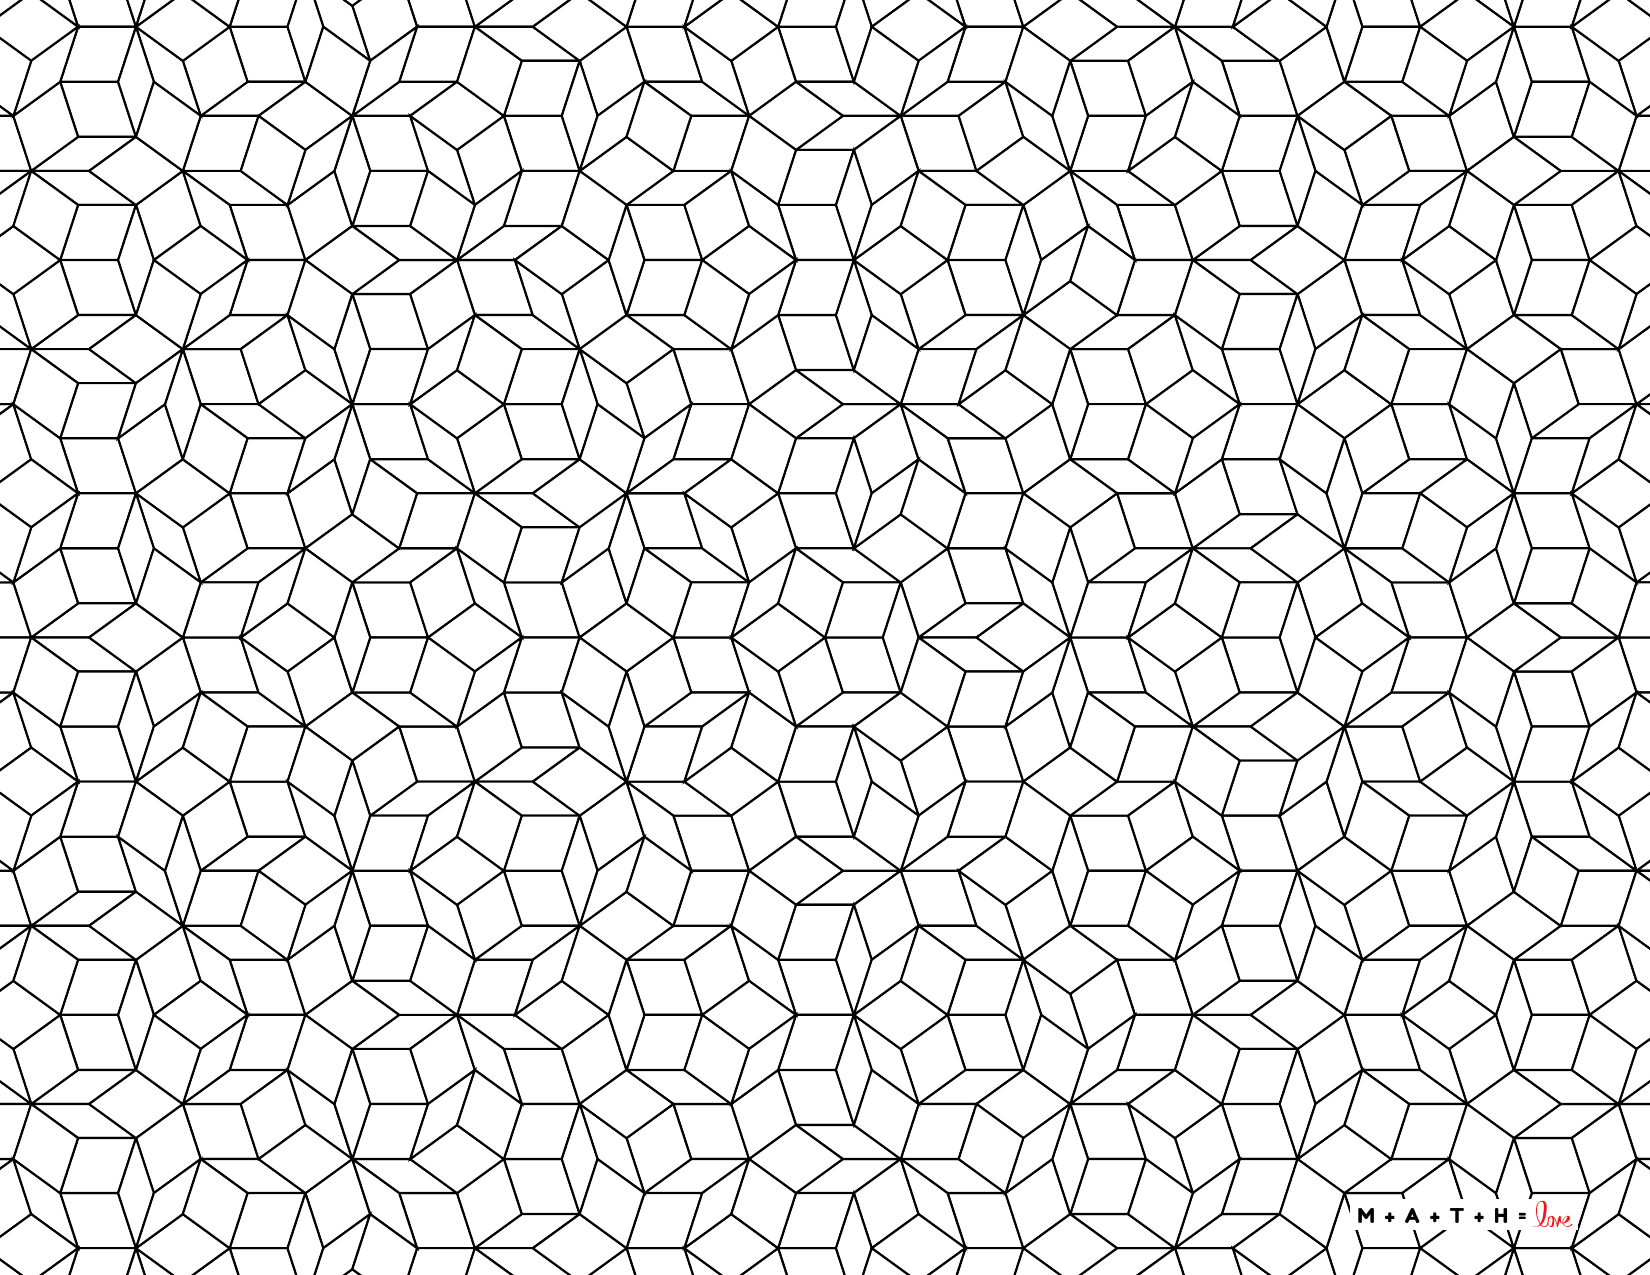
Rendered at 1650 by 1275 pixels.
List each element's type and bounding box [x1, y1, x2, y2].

text_box [70, 1248, 135, 1275]
text_box [1561, 870, 1636, 926]
text_box [797, 836, 899, 871]
text_box [1392, 637, 1466, 693]
text_box [476, 493, 577, 527]
text_box [478, 0, 568, 26]
text_box [627, 1014, 701, 1070]
text_box [409, 1248, 474, 1275]
text_box [61, 549, 135, 603]
text_box [608, 494, 645, 602]
text_box [1118, 726, 1192, 782]
text_box [287, 461, 351, 548]
text_box [1071, 638, 1145, 692]
text_box [628, 494, 701, 548]
text_box [1118, 1014, 1192, 1070]
text_box [779, 782, 853, 836]
text_box [61, 671, 135, 727]
text_box [1005, 206, 1041, 314]
text_box [184, 638, 258, 692]
picture [1349, 1199, 1579, 1231]
text_box [231, 782, 304, 836]
text_box [1515, 1014, 1589, 1070]
text_box [684, 980, 843, 1275]
text_box [779, 904, 853, 960]
text_box [0, 1103, 30, 1159]
text_box [731, 782, 796, 871]
text_box [118, 672, 154, 781]
text_box [457, 550, 522, 636]
text_box [458, 404, 522, 493]
text_box [354, 1015, 455, 1049]
text_box [1620, 506, 1650, 583]
text_box [477, 315, 578, 349]
text_box [1571, 27, 1637, 115]
text_box [826, 638, 900, 692]
text_box [353, 583, 427, 637]
text_box [1639, 396, 1650, 404]
text_box [505, 583, 579, 637]
text_box [628, 1070, 729, 1104]
text_box [731, 836, 843, 960]
text_box [958, 0, 1022, 26]
text_box [797, 81, 899, 116]
text_box [61, 727, 135, 781]
text_box [0, 574, 12, 583]
text_box [287, 980, 400, 1105]
text_box [900, 404, 966, 493]
text_box [1571, 171, 1636, 259]
text_box [202, 404, 303, 438]
text_box [1619, 1104, 1650, 1159]
text_box [1071, 115, 1145, 171]
text_box [1176, 1249, 1241, 1275]
text_box [13, 837, 79, 926]
text_box [1402, 747, 1579, 1199]
text_box [89, 891, 183, 960]
text_box [902, 549, 966, 637]
text_box [505, 693, 579, 747]
text_box [627, 205, 701, 260]
text_box [959, 872, 1024, 960]
text_box [779, 494, 853, 548]
text_box [165, 816, 201, 925]
text_box [948, 204, 1023, 260]
text_box [1354, 1248, 1419, 1275]
text_box [61, 781, 135, 837]
text_box [1072, 1214, 1173, 1249]
text_box [1515, 350, 1579, 439]
text_box [476, 26, 577, 60]
text_box [1345, 117, 1410, 205]
text_box [240, 459, 418, 672]
text_box [118, 960, 154, 1070]
text_box [477, 1214, 578, 1248]
text_box [505, 1049, 578, 1103]
text_box [1345, 260, 1419, 315]
text_box [1223, 294, 1297, 350]
text_box [1326, 728, 1363, 836]
text_box [353, 727, 418, 816]
text_box [505, 871, 579, 925]
text_box [628, 1249, 692, 1275]
text_box [1326, 439, 1363, 548]
text_box [1358, 1231, 1419, 1248]
text_box [355, 693, 456, 727]
text_box [127, 1159, 248, 1275]
text_box [1449, 405, 1512, 491]
text_box [1345, 1015, 1419, 1069]
text_box [1223, 460, 1297, 514]
text_box [505, 349, 579, 405]
text_box [1402, 459, 1514, 583]
text_box [779, 1070, 853, 1125]
text_box [34, 891, 135, 925]
text_box [1005, 406, 1069, 493]
text_box [61, 383, 135, 439]
text_box [1562, 350, 1636, 404]
text_box [61, 959, 135, 1015]
text_box [505, 60, 579, 116]
text_box [1024, 172, 1087, 259]
text_box [1118, 960, 1192, 1014]
text_box [684, 494, 749, 582]
text_box [353, 170, 427, 226]
text_box [1402, 692, 1466, 782]
text_box [1006, 872, 1069, 958]
text_box [1515, 438, 1589, 494]
text_box [34, 136, 135, 170]
text_box [629, 782, 730, 816]
text_box [1515, 260, 1589, 316]
text_box [1449, 603, 1561, 727]
text_box [1175, 171, 1240, 260]
text_box [958, 226, 1135, 439]
text_box [958, 0, 1118, 206]
text_box [1195, 226, 1296, 260]
text_box [61, 837, 135, 891]
text_box [1195, 260, 1295, 294]
text_box [561, 350, 598, 458]
text_box [1128, 836, 1240, 1275]
text_box [1515, 1249, 1580, 1275]
text_box [61, 1193, 135, 1248]
text_box [1223, 870, 1297, 926]
text_box [0, 583, 30, 637]
text_box [184, 316, 284, 350]
text_box [61, 439, 135, 493]
text_box [230, 0, 295, 27]
text_box [1515, 494, 1589, 548]
text_box [799, 871, 899, 904]
text_box [627, 960, 701, 1014]
text_box [627, 638, 692, 727]
text_box [118, 838, 181, 923]
text_box [1515, 960, 1589, 1014]
text_box [920, 637, 1021, 671]
text_box [1128, 370, 1240, 494]
text_box [853, 637, 966, 761]
text_box [505, 1159, 579, 1214]
text_box [627, 350, 692, 437]
text_box [1346, 82, 1447, 116]
text_box [798, 370, 899, 405]
text_box [627, 460, 728, 494]
text_box [1517, 316, 1618, 350]
text_box [1194, 548, 1295, 582]
text_box [627, 1193, 701, 1249]
text_box [779, 205, 853, 260]
text_box [353, 405, 427, 459]
text_box [33, 925, 133, 959]
text_box [674, 816, 748, 870]
text_box [0, 116, 30, 170]
text_box [1223, 61, 1296, 115]
text_box [532, 404, 692, 583]
text_box [779, 438, 853, 494]
text_box [505, 815, 579, 871]
text_box [1450, 261, 1513, 348]
text_box [1250, 603, 1410, 816]
text_box [1232, 0, 1392, 150]
text_box [798, 1125, 899, 1160]
text_box [630, 316, 730, 350]
text_box [505, 405, 579, 459]
text_box [0, 871, 30, 925]
text_box [0, 405, 10, 413]
text_box [1571, 404, 1650, 528]
text_box [799, 692, 900, 726]
text_box [1534, 404, 1635, 438]
text_box [948, 959, 1023, 1015]
text_box [353, 295, 427, 349]
text_box [1533, 836, 1634, 870]
text_box [1250, 514, 1345, 583]
text_box [949, 549, 1022, 603]
text_box [1496, 27, 1532, 137]
text_box [1005, 549, 1069, 635]
text_box [1621, 171, 1650, 193]
text_box [674, 638, 748, 692]
text_box [202, 1159, 303, 1193]
text_box [514, 0, 692, 384]
text_box [1496, 672, 1532, 782]
text_box [627, 27, 701, 81]
text_box [118, 494, 154, 603]
text_box [608, 673, 645, 781]
text_box [0, 328, 29, 349]
text_box [410, 548, 474, 637]
text_box [334, 584, 371, 692]
text_box [1402, 0, 1523, 116]
text_box [505, 1103, 579, 1159]
text_box [410, 781, 522, 905]
text_box [779, 638, 843, 726]
text_box [13, 1160, 79, 1248]
text_box [902, 82, 1003, 116]
text_box [1118, 494, 1192, 548]
text_box [1195, 1014, 1294, 1048]
text_box [353, 637, 427, 693]
text_box [608, 961, 645, 1070]
text_box [410, 1070, 522, 1275]
text_box [948, 781, 1023, 837]
text_box [230, 1193, 305, 1249]
text_box [1618, 328, 1650, 404]
text_box [1515, 548, 1589, 604]
text_box [118, 1139, 154, 1248]
text_box [1345, 1159, 1447, 1194]
text_box [1365, 459, 1466, 493]
text_box [1516, 171, 1617, 205]
text_box [902, 261, 966, 349]
text_box [798, 405, 898, 438]
text_box [353, 871, 427, 925]
text_box [779, 316, 853, 370]
text_box [1072, 171, 1173, 205]
text_box [1392, 583, 1466, 637]
text_box [457, 1015, 522, 1103]
text_box [853, 781, 966, 871]
text_box [183, 582, 258, 638]
text_box [949, 439, 1022, 493]
text_box [505, 527, 579, 583]
text_box [1052, 817, 1089, 925]
text_box [61, 82, 135, 136]
text_box [1638, 1159, 1650, 1168]
text_box [184, 870, 258, 926]
text_box [289, 639, 351, 725]
text_box [835, 925, 966, 1275]
text_box [458, 226, 560, 261]
text_box [1515, 205, 1589, 260]
text_box [919, 925, 1020, 959]
text_box [1174, 726, 1240, 816]
text_box [410, 925, 475, 1015]
text_box [902, 727, 966, 814]
text_box [779, 27, 853, 81]
text_box [1515, 726, 1589, 782]
text_box [1638, 870, 1650, 879]
text_box [1223, 816, 1296, 870]
text_box [0, 862, 12, 871]
text_box [1072, 782, 1173, 816]
text_box [646, 548, 747, 582]
text_box [353, 549, 454, 583]
text_box [1071, 61, 1145, 115]
text_box [34, 603, 135, 637]
text_box [1089, 692, 1190, 726]
text_box [1402, 136, 1561, 295]
text_box [532, 747, 627, 816]
text_box [1222, 582, 1297, 638]
text_box [1176, 0, 1241, 27]
text_box [902, 1103, 976, 1159]
text_box [34, 1069, 135, 1103]
text_box [1082, 1249, 1172, 1275]
text_box [1071, 316, 1172, 350]
text_box [779, 726, 853, 782]
text_box [731, 927, 796, 1014]
text_box [948, 727, 1022, 781]
text_box [958, 1248, 1023, 1275]
text_box [1618, 171, 1650, 235]
text_box [1299, 118, 1362, 204]
text_box [334, 1050, 371, 1158]
text_box [902, 837, 1003, 871]
text_box [532, 1070, 692, 1275]
text_box [230, 260, 305, 316]
text_box [1175, 316, 1240, 403]
text_box [1449, 83, 1513, 170]
text_box [202, 692, 303, 726]
text_box [684, 692, 797, 816]
text_box [1638, 404, 1650, 413]
text_box [1363, 1069, 1464, 1103]
text_box [1128, 782, 1192, 870]
text_box [353, 261, 454, 295]
text_box [1392, 871, 1466, 925]
text_box [505, 170, 579, 226]
text_box [902, 349, 976, 405]
text_box [230, 726, 304, 782]
text_box [976, 603, 1071, 727]
text_box [1640, 107, 1650, 115]
text_box [1345, 204, 1420, 260]
text_box [1250, 170, 1363, 295]
text_box [354, 226, 455, 261]
text_box [1174, 260, 1240, 350]
text_box [779, 1014, 853, 1070]
text_box [354, 981, 455, 1015]
text_box [1515, 81, 1589, 137]
text_box [1516, 604, 1617, 638]
text_box [1176, 1214, 1278, 1249]
text_box [798, 1160, 898, 1193]
text_box [1072, 1070, 1173, 1104]
text_box [1223, 350, 1297, 404]
text_box [184, 782, 248, 871]
text_box [1072, 27, 1173, 61]
text_box [1531, 1193, 1589, 1222]
text_box [1128, 0, 1240, 206]
text_box [1005, 459, 1118, 583]
text_box [13, 549, 79, 637]
text_box [674, 1104, 748, 1159]
text_box [1515, 672, 1589, 726]
text_box [231, 1249, 295, 1275]
text_box [1128, 548, 1240, 672]
text_box [410, 0, 522, 439]
text_box [581, 351, 644, 437]
text_box [478, 925, 579, 959]
text_box [626, 782, 691, 869]
text_box [1052, 528, 1089, 637]
text_box [1515, 1231, 1577, 1249]
text_box [958, 925, 1135, 1275]
text_box [855, 262, 919, 348]
text_box [184, 115, 258, 171]
text_box [1571, 692, 1650, 1275]
text_box [89, 0, 248, 528]
text_box [505, 637, 579, 693]
text_box [1194, 726, 1295, 760]
text_box [13, 694, 78, 780]
text_box [61, 260, 135, 315]
text_box [646, 1159, 747, 1193]
text_box [674, 870, 748, 926]
text_box [204, 81, 305, 115]
text_box [948, 671, 1022, 727]
text_box [674, 404, 748, 460]
text_box [949, 1194, 1022, 1248]
text_box [1175, 783, 1240, 870]
text_box [779, 149, 853, 205]
text_box [89, 980, 248, 1139]
text_box [922, 1069, 1023, 1103]
text_box [853, 315, 919, 405]
text_box [1620, 39, 1650, 116]
text_box [1279, 783, 1343, 870]
text_box [0, 925, 30, 947]
text_box [184, 350, 258, 404]
text_box [0, 637, 31, 693]
text_box [353, 815, 427, 871]
text_box [919, 170, 1020, 204]
text_box [684, 370, 843, 528]
text_box [0, 1159, 12, 1168]
text_box [0, 747, 79, 871]
text_box [628, 926, 729, 960]
text_box [1515, 638, 1616, 672]
text_box [1620, 638, 1650, 692]
text_box [33, 1103, 133, 1137]
text_box [61, 493, 135, 549]
text_box [287, 1071, 351, 1157]
text_box [1176, 638, 1240, 726]
text_box [627, 0, 692, 27]
text_box [1496, 384, 1532, 493]
text_box [0, 1041, 32, 1104]
text_box [183, 925, 248, 1014]
text_box [854, 404, 918, 492]
text_box [1071, 870, 1145, 926]
text_box [779, 1249, 844, 1275]
text_box [853, 459, 966, 583]
text_box [674, 115, 748, 171]
text_box [799, 116, 899, 149]
text_box [1449, 694, 1513, 780]
text_box [410, 872, 475, 959]
text_box [32, 637, 133, 671]
text_box [835, 0, 966, 295]
text_box [203, 548, 304, 582]
text_box [373, 781, 474, 815]
text_box [1345, 727, 1419, 781]
text_box [1402, 261, 1467, 349]
text_box [948, 1015, 1022, 1069]
text_box [1071, 1104, 1145, 1159]
text_box [1571, 548, 1637, 638]
text_box [1345, 405, 1410, 493]
text_box [684, 925, 748, 1015]
text_box [561, 550, 626, 637]
text_box [1073, 460, 1174, 494]
text_box [353, 1103, 427, 1159]
text_box [731, 548, 843, 672]
text_box [1128, 639, 1193, 726]
text_box [902, 1159, 1005, 1194]
text_box [410, 405, 475, 493]
text_box [1223, 404, 1297, 460]
text_box [1449, 550, 1513, 637]
text_box [1052, 350, 1089, 459]
text_box [1232, 781, 1410, 1275]
text_box [410, 1015, 474, 1104]
text_box [854, 871, 919, 958]
text_box [231, 960, 304, 1014]
text_box [1392, 349, 1466, 405]
text_box [505, 116, 579, 170]
text_box [287, 692, 400, 816]
text_box [855, 729, 919, 815]
text_box [476, 781, 577, 815]
text_box [1516, 926, 1616, 960]
text_box [137, 927, 200, 1014]
text_box [184, 1104, 258, 1159]
text_box [1223, 1104, 1297, 1159]
text_box [732, 494, 796, 581]
text_box [185, 1070, 286, 1104]
text_box [1572, 495, 1637, 582]
text_box [1082, 0, 1173, 27]
text_box [1005, 694, 1069, 781]
text_box [1279, 583, 1316, 691]
text_box [1071, 404, 1145, 460]
text_box [372, 459, 473, 493]
text_box [1515, 1138, 1589, 1193]
text_box [1639, 574, 1650, 582]
text_box [904, 405, 1005, 439]
text_box [674, 582, 748, 638]
text_box [185, 926, 286, 960]
text_box [0, 692, 30, 769]
text_box [334, 406, 371, 514]
text_box [1515, 27, 1589, 81]
text_box [458, 871, 522, 960]
text_box [1118, 205, 1192, 260]
text_box [902, 116, 975, 170]
text_box [1515, 0, 1580, 27]
text_box [561, 1017, 626, 1103]
text_box [1347, 549, 1448, 583]
text_box [231, 494, 304, 548]
text_box [835, 727, 872, 836]
text_box [400, 727, 474, 781]
text_box [921, 603, 1022, 637]
text_box [1223, 171, 1297, 226]
text_box [1128, 315, 1192, 404]
text_box [1118, 260, 1192, 316]
text_box [0, 925, 79, 1049]
text_box [0, 693, 11, 701]
text_box [287, 927, 352, 1014]
text_box [1298, 261, 1363, 347]
text_box [647, 692, 748, 726]
text_box [184, 494, 248, 583]
text_box [118, 692, 248, 871]
text_box [514, 836, 692, 1049]
text_box [476, 1248, 568, 1275]
text_box [1639, 862, 1650, 870]
text_box [1071, 350, 1145, 404]
text_box [1279, 315, 1410, 494]
text_box [185, 171, 286, 205]
text_box [353, 925, 427, 981]
text_box [1571, 226, 1650, 350]
text_box [627, 726, 702, 782]
text_box [1449, 315, 1561, 439]
text_box [1195, 514, 1296, 548]
text_box [334, 872, 371, 980]
text_box [779, 1193, 853, 1249]
text_box [1344, 548, 1410, 637]
text_box [731, 639, 796, 725]
text_box [581, 783, 644, 869]
text_box [1346, 1194, 1403, 1204]
text_box [400, 26, 474, 82]
text_box [354, 1159, 456, 1194]
text_box [958, 692, 1135, 905]
text_box [1071, 816, 1145, 870]
text_box [457, 493, 522, 583]
text_box [458, 959, 532, 1015]
text_box [1070, 171, 1135, 259]
text_box [1392, 116, 1466, 170]
text_box [240, 836, 353, 960]
text_box [89, 548, 201, 672]
text_box [948, 493, 1023, 549]
text_box [797, 548, 898, 582]
text_box [1052, 639, 1088, 747]
text_box [61, 1137, 135, 1193]
text_box [1177, 27, 1278, 61]
text_box [1223, 926, 1296, 980]
text_box [1571, 638, 1637, 726]
text_box [779, 960, 853, 1014]
text_box [826, 582, 900, 638]
text_box [410, 603, 522, 727]
text_box [1223, 1159, 1297, 1214]
text_box [1363, 781, 1464, 815]
text_box [13, 637, 79, 727]
text_box [240, 1070, 305, 1158]
text_box [1279, 295, 1316, 403]
text_box [835, 261, 872, 369]
text_box [779, 0, 844, 27]
text_box [0, 1159, 30, 1236]
text_box [61, 26, 135, 82]
text_box [1345, 493, 1419, 549]
text_box [459, 1015, 560, 1049]
text_box [1496, 493, 1532, 603]
text_box [948, 260, 1023, 315]
text_box [409, 0, 474, 26]
text_box [1071, 582, 1145, 638]
text_box [835, 438, 872, 548]
text_box [902, 871, 975, 925]
text_box [334, 762, 371, 870]
text_box [1072, 926, 1173, 960]
text_box [400, 493, 474, 549]
text_box [0, 0, 79, 583]
text_box [1279, 460, 1343, 546]
text_box [1392, 1103, 1466, 1159]
text_box [61, 204, 135, 260]
text_box [1071, 1159, 1145, 1214]
text_box [353, 1049, 427, 1103]
text_box [0, 107, 12, 116]
text_box [477, 459, 578, 493]
text_box [1621, 1082, 1650, 1104]
text_box [0, 1214, 79, 1275]
text_box [0, 349, 30, 405]
text_box [137, 1104, 201, 1192]
text_box [1516, 137, 1617, 171]
text_box [1175, 459, 1240, 548]
text_box [354, 82, 455, 116]
text_box [1571, 81, 1637, 171]
text_box [1354, 0, 1419, 26]
text_box [0, 1083, 28, 1103]
text_box [1223, 638, 1297, 692]
text_box [353, 116, 427, 170]
text_box [921, 315, 1022, 349]
text_box [258, 1125, 418, 1275]
text_box [1345, 959, 1420, 1015]
text_box [948, 26, 1023, 82]
text_box [561, 548, 692, 727]
text_box [1299, 550, 1361, 636]
text_box [674, 350, 748, 404]
text_box [137, 638, 201, 725]
text_box [287, 782, 351, 869]
text_box [240, 0, 418, 494]
text_box [1496, 205, 1532, 315]
text_box [61, 1015, 135, 1069]
text_box [1223, 1048, 1297, 1104]
text_box [1515, 782, 1589, 836]
text_box [1365, 925, 1466, 959]
text_box [1223, 760, 1297, 816]
text_box [70, 0, 135, 26]
text_box [230, 205, 305, 260]
text_box [14, 1016, 79, 1104]
text_box [230, 438, 305, 494]
text_box [882, 583, 919, 691]
text_box [0, 170, 30, 192]
text_box [1279, 117, 1316, 225]
text_box [353, 349, 427, 405]
text_box [1091, 548, 1192, 582]
text_box [457, 693, 522, 781]
text_box [1571, 0, 1650, 61]
text_box [1411, 1231, 1523, 1275]
text_box [1223, 115, 1297, 171]
text_box [231, 27, 304, 81]
text_box [1392, 405, 1466, 459]
text_box [1619, 115, 1650, 171]
text_box [1366, 170, 1466, 204]
text_box [33, 349, 134, 383]
text_box [561, 816, 598, 924]
text_box [1392, 815, 1466, 871]
text_box [779, 260, 853, 316]
text_box [561, 693, 625, 779]
text_box [1196, 692, 1296, 726]
text_box [1516, 1104, 1617, 1138]
text_box [684, 0, 843, 350]
text_box [33, 315, 134, 349]
text_box [835, 904, 872, 1014]
text_box [1345, 26, 1419, 82]
text_box [1619, 582, 1650, 638]
text_box [400, 1194, 474, 1248]
text_box [458, 261, 532, 315]
text_box [628, 171, 729, 205]
text_box [478, 747, 579, 781]
text_box [1071, 494, 1135, 582]
text_box [137, 495, 201, 581]
text_box [1196, 980, 1297, 1014]
text_box [1638, 692, 1650, 701]
text_box [33, 170, 133, 204]
text_box [1516, 1070, 1617, 1104]
text_box [204, 836, 305, 870]
text_box [645, 81, 746, 115]
text_box [240, 638, 306, 727]
text_box [627, 260, 701, 316]
text_box [731, 316, 796, 404]
text_box [1346, 693, 1447, 727]
text_box [1364, 315, 1465, 349]
text_box [13, 1104, 79, 1194]
text_box [230, 1014, 305, 1070]
